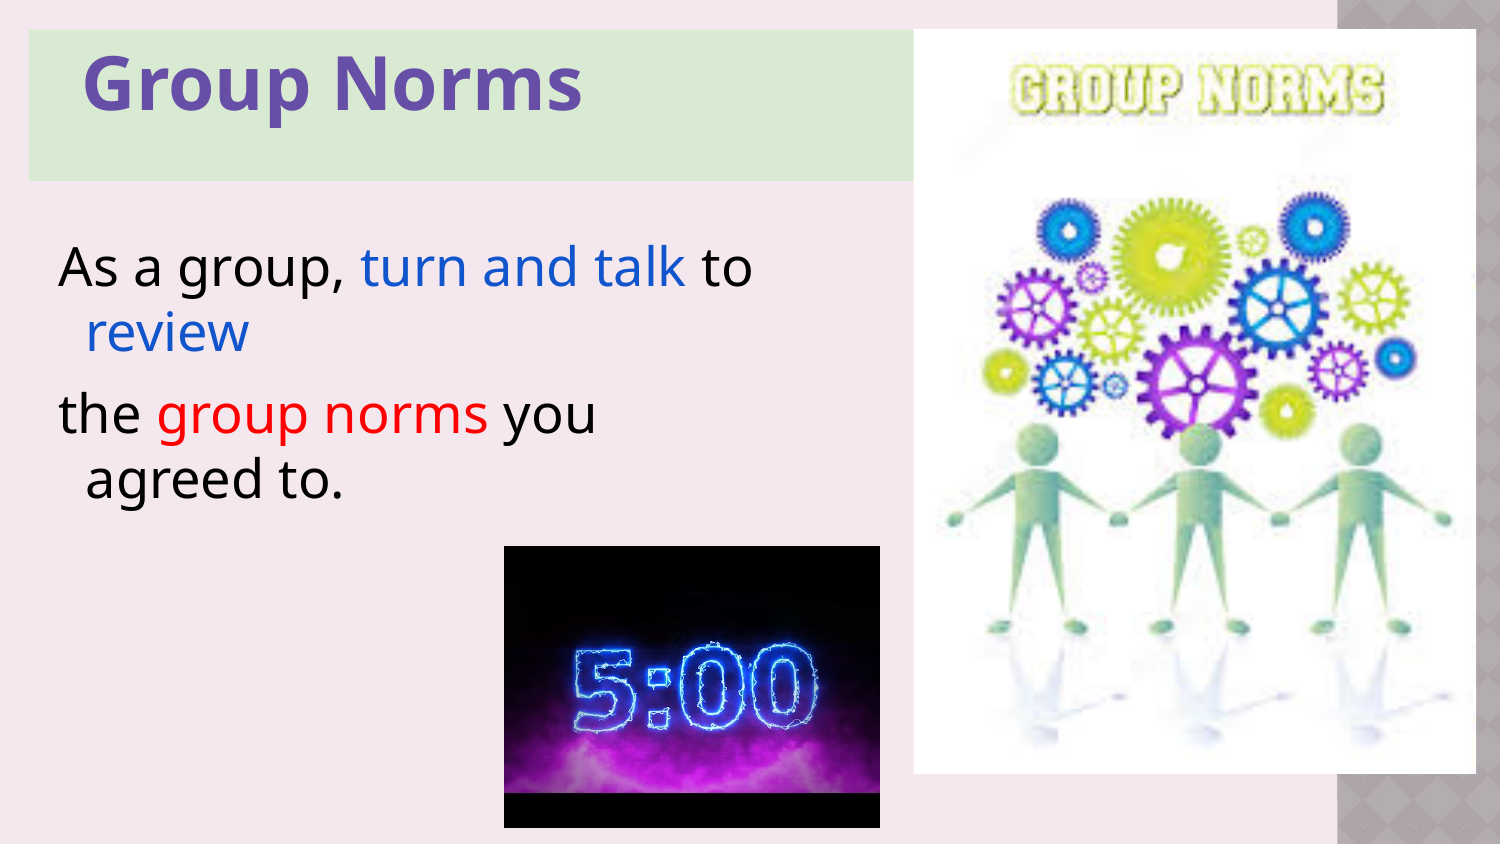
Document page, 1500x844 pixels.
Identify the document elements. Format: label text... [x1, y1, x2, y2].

picture [504, 545, 880, 828]
list Group Norms [28, 29, 911, 181]
picture [913, 29, 1477, 774]
text_box As a group, turn and talk to review the group norms you agreed to. [28, 217, 794, 547]
